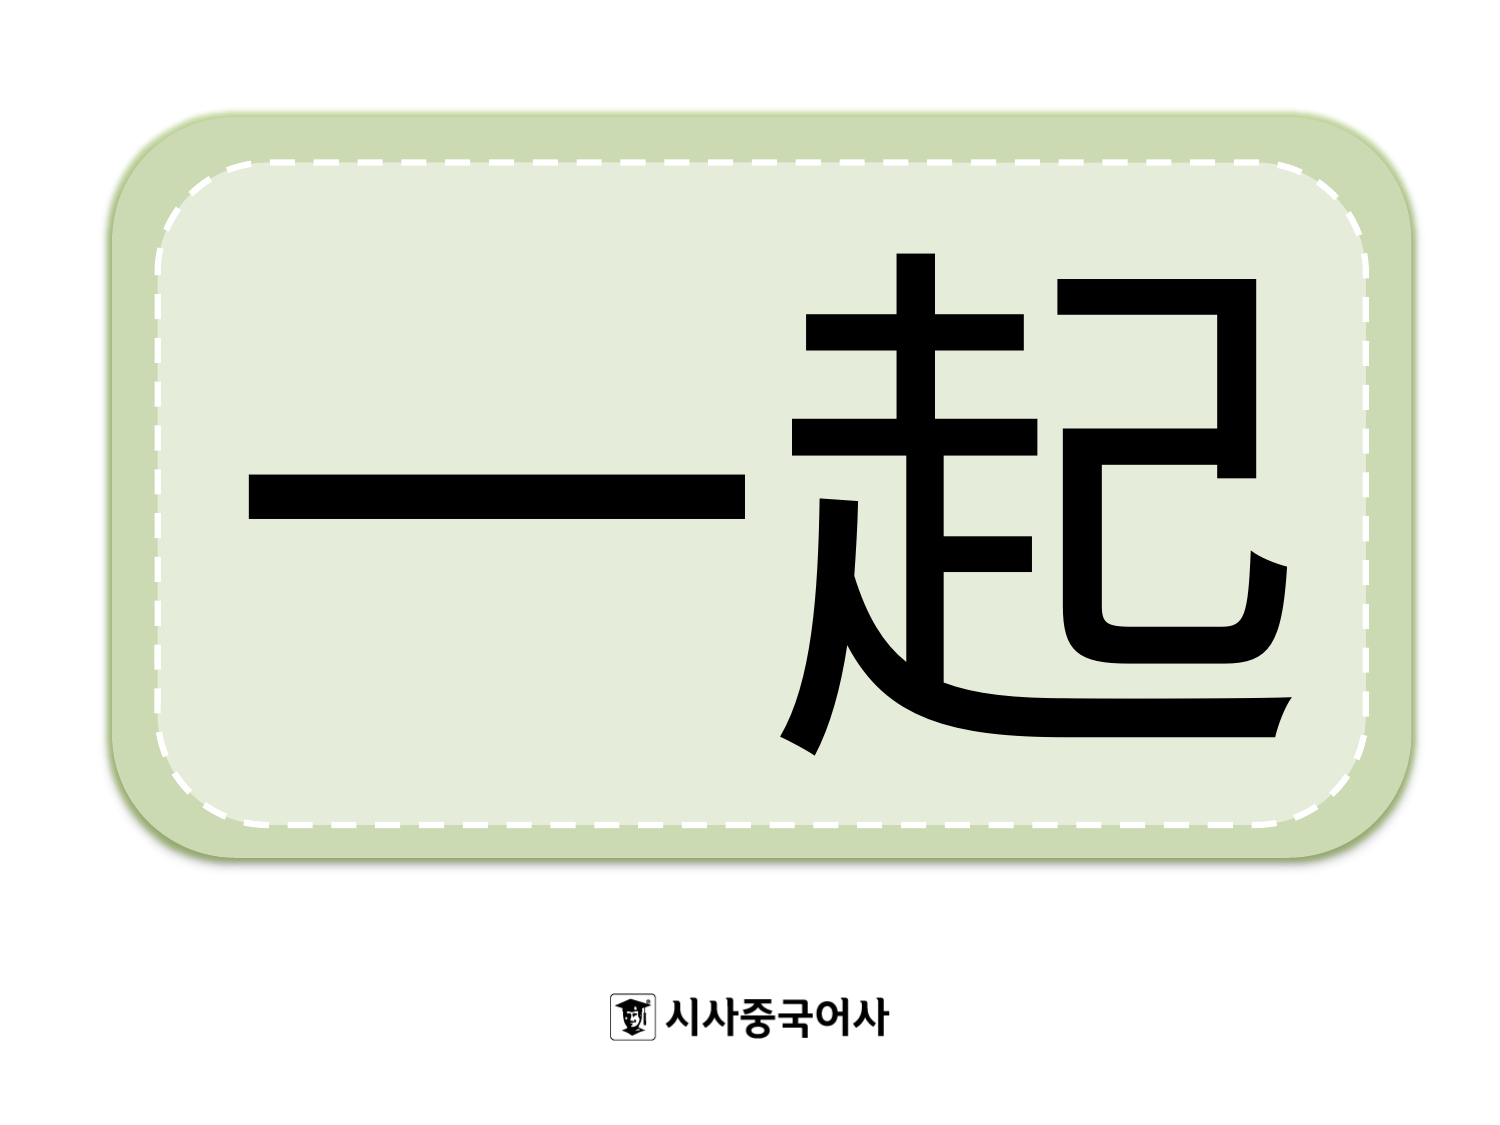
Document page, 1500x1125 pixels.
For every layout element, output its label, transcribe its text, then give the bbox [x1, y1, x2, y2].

picture [602, 987, 898, 1047]
text_box 一起 [162, 160, 1371, 824]
